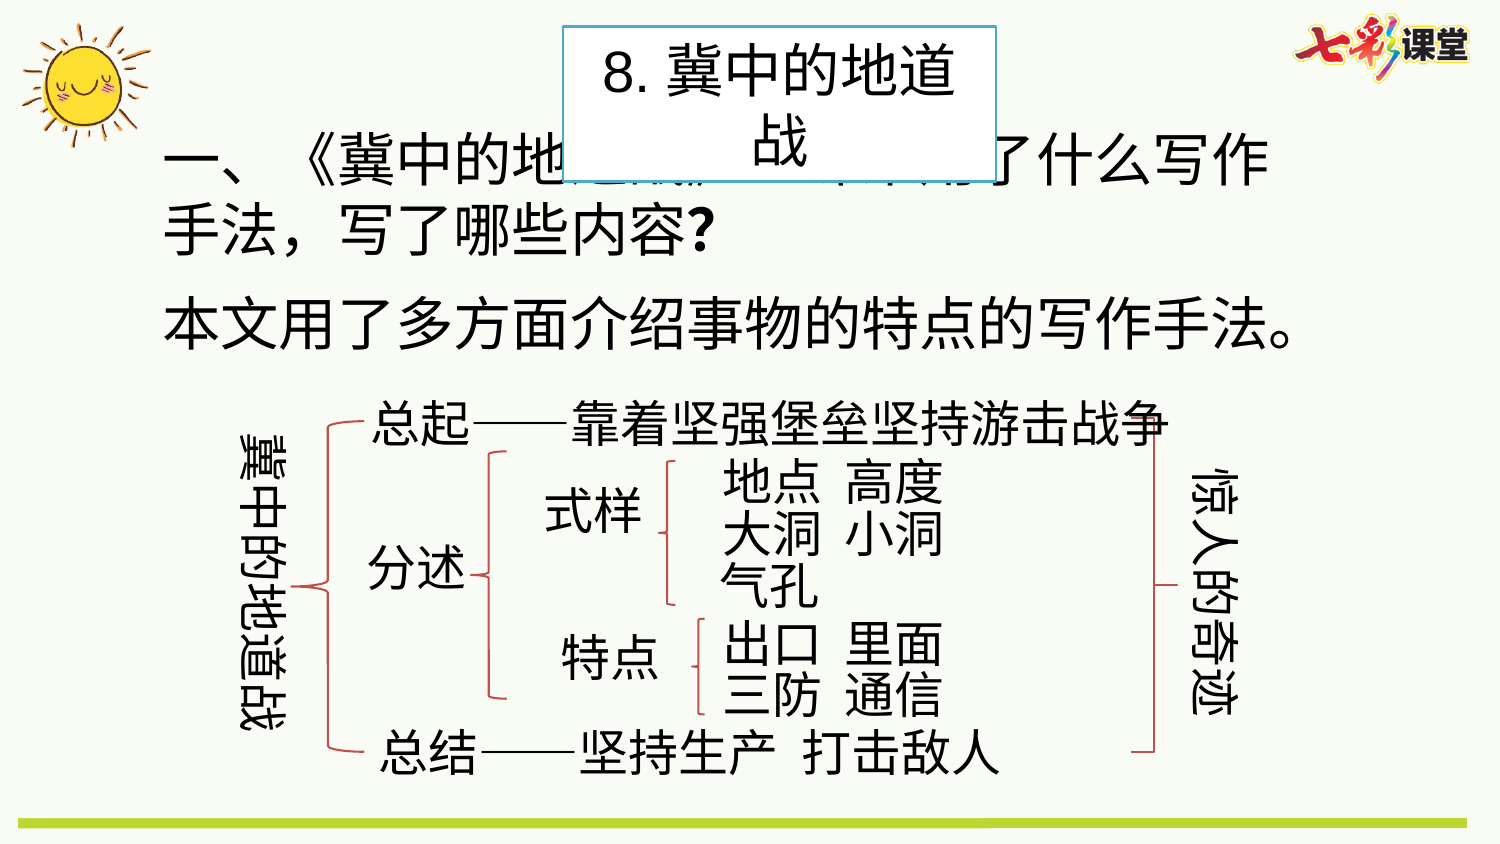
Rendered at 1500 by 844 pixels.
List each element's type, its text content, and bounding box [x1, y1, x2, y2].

text_box 总起——靠着坚强堡垒坚持游击战争 [355, 385, 1186, 461]
text_box 总结——坚持生产 打击敌人 [364, 714, 1037, 790]
picture [0, 0, 173, 172]
picture [18, 771, 1467, 844]
text_box 分述 [365, 529, 482, 605]
text_box 8.冀中的地道战 [562, 25, 997, 183]
text_box 出口 里面 [707, 604, 960, 656]
text_box 冀中的地道战 [210, 418, 302, 752]
text_box 惊人的奇迹 [1162, 452, 1254, 752]
text_box [657, 459, 676, 606]
text_box [1131, 461, 1179, 753]
text_box 特点 [545, 618, 676, 694]
text_box 三防 通信 [707, 656, 960, 732]
text_box [691, 617, 705, 716]
picture [1291, 9, 1472, 87]
text_box [290, 420, 365, 753]
text_box 式样 [528, 472, 659, 548]
text_box 气孔 [704, 546, 835, 622]
text_box 一、《冀中的地道战》一课采用了什么写作手法，写了哪些内容？ [147, 115, 1314, 271]
text_box 地点 高度 [707, 443, 960, 495]
text_box [482, 461, 507, 700]
text_box 大洞 小洞 [707, 495, 960, 570]
text_box 本文用了多方面介绍事物的特点的写作手法。 [147, 279, 1500, 365]
